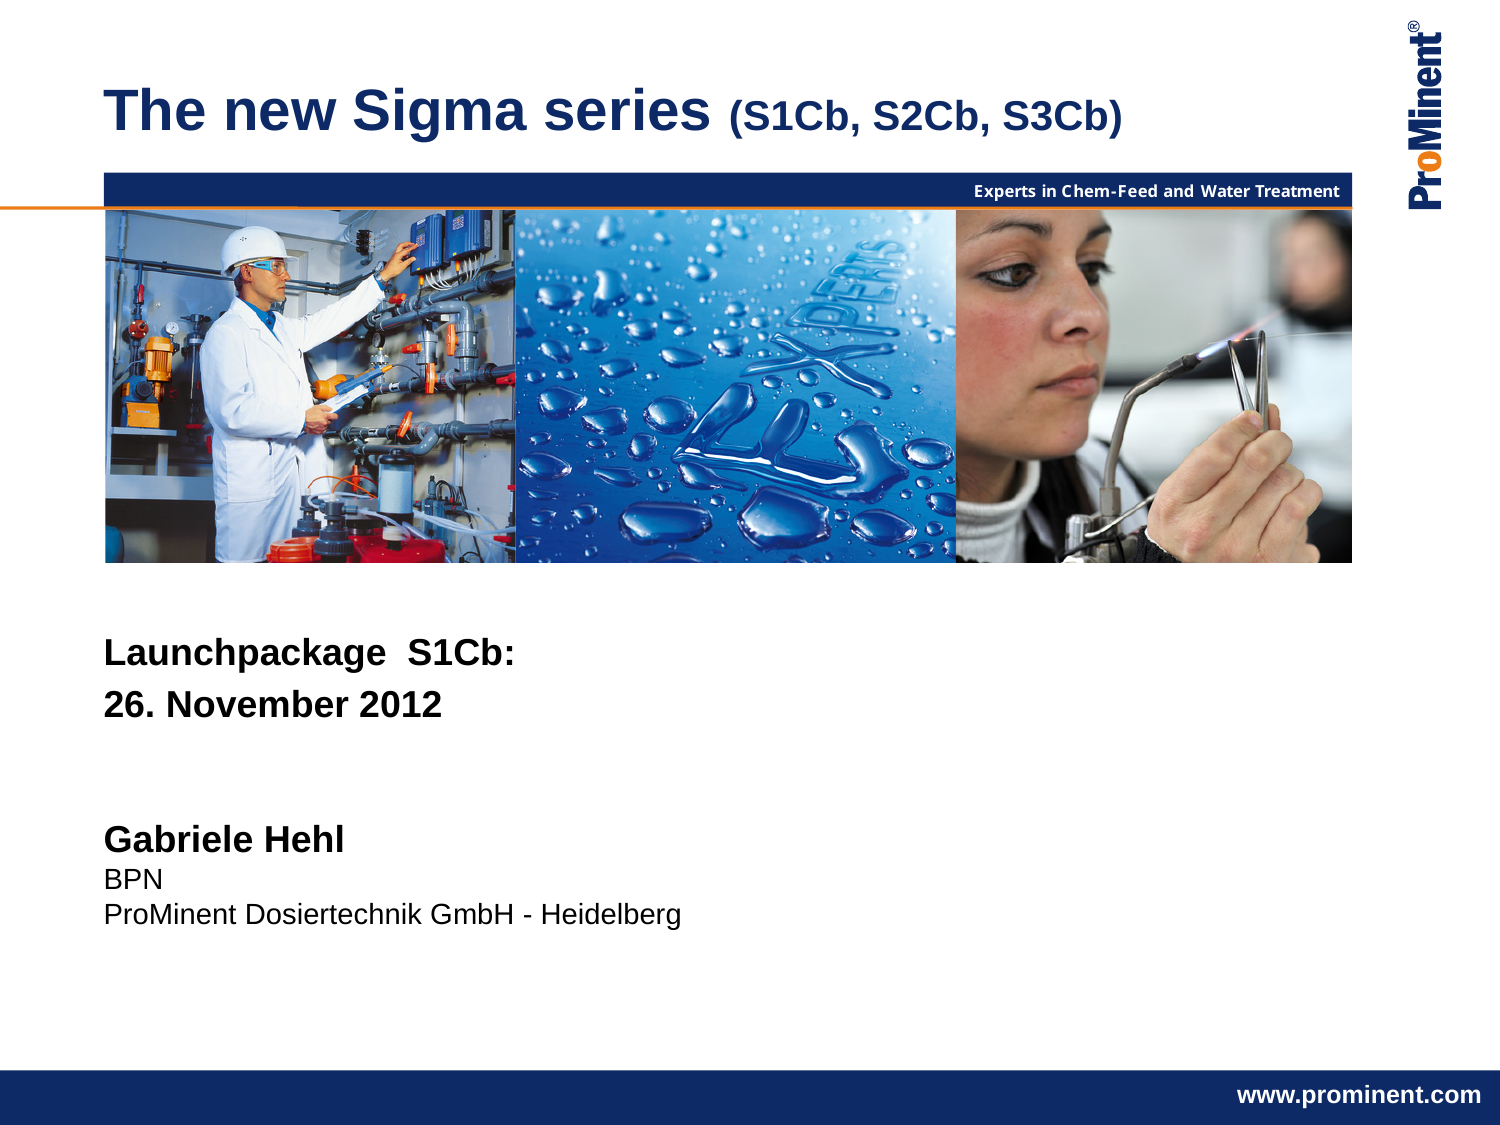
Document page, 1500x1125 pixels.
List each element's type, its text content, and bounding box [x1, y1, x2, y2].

subtitle Launchpackage S1Cb: 26. November 2012 Gabriele Hehl BPN ProMinent Dosiertechnik GmbH - Heidelberg [88, 527, 1383, 965]
title The new Sigma series (S1Cb, S2Cb, S3Cb) [88, 64, 1364, 136]
picture [105, 210, 1353, 563]
picture [105, 549, 111, 559]
